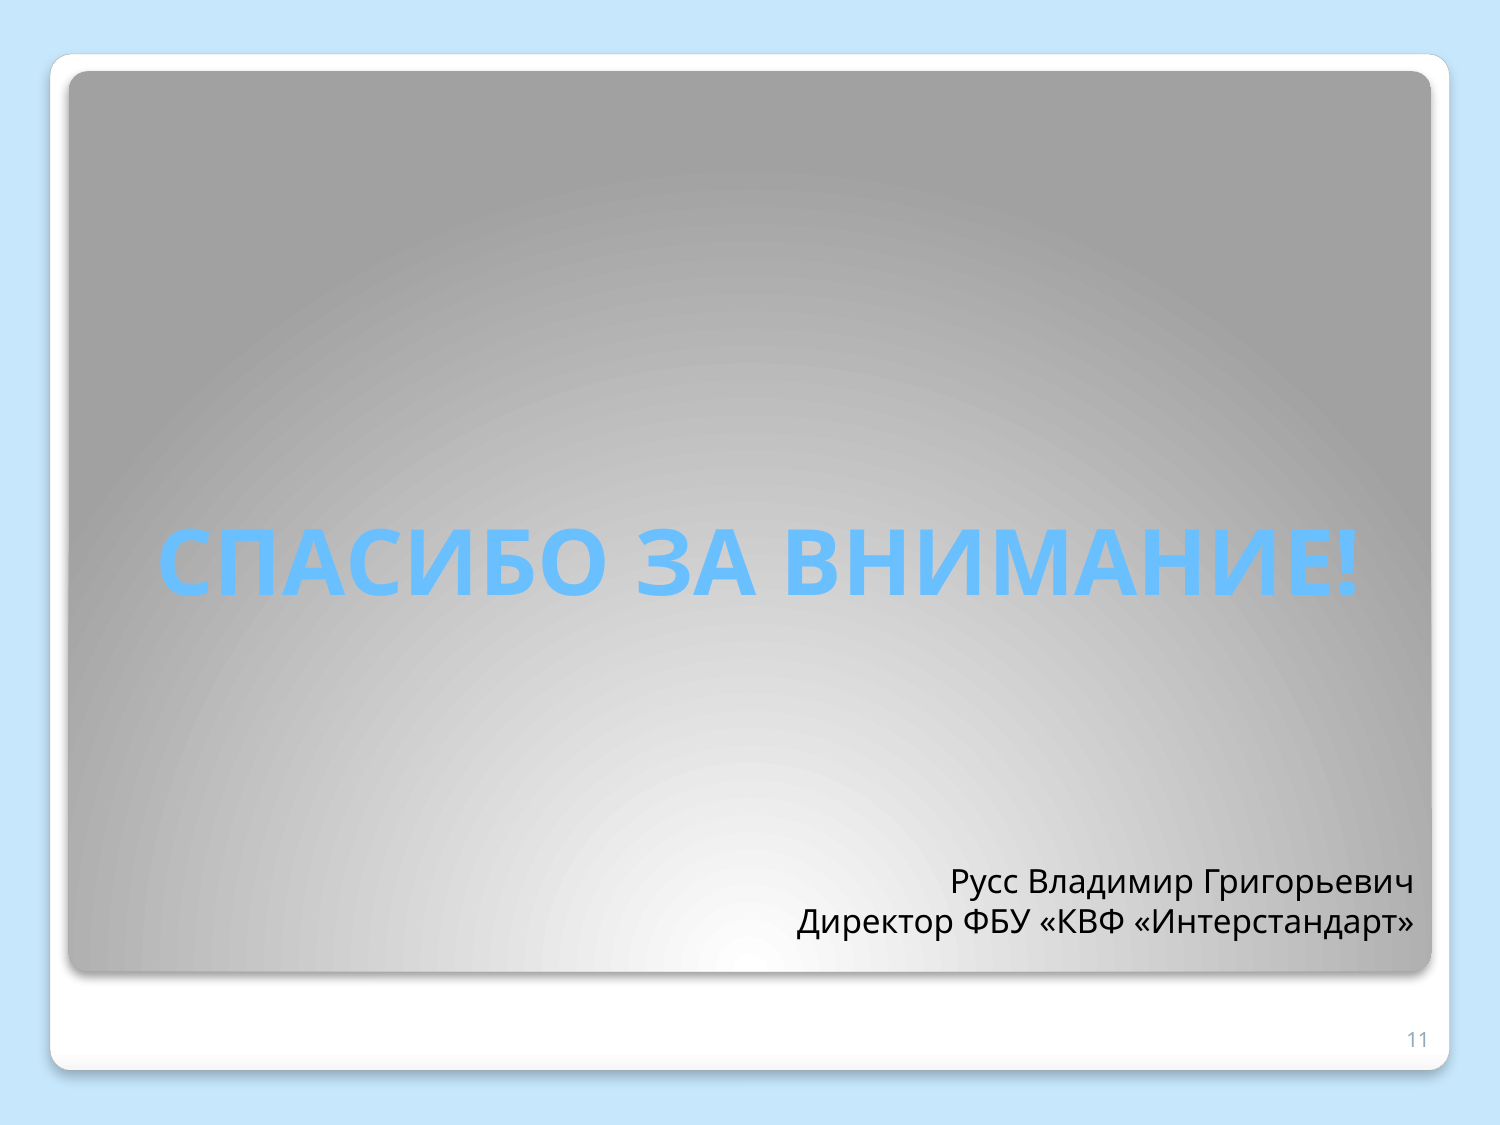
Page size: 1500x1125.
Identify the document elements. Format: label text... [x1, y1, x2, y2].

text_box Русс Владимир Григорьевич Директор ФБУ «КВФ «Интерстандарт» [608, 692, 1430, 948]
slide_number 11 [1369, 1002, 1445, 1063]
title CПАСИБО ЗА ВНИМАНИЕ! [70, 149, 1447, 622]
